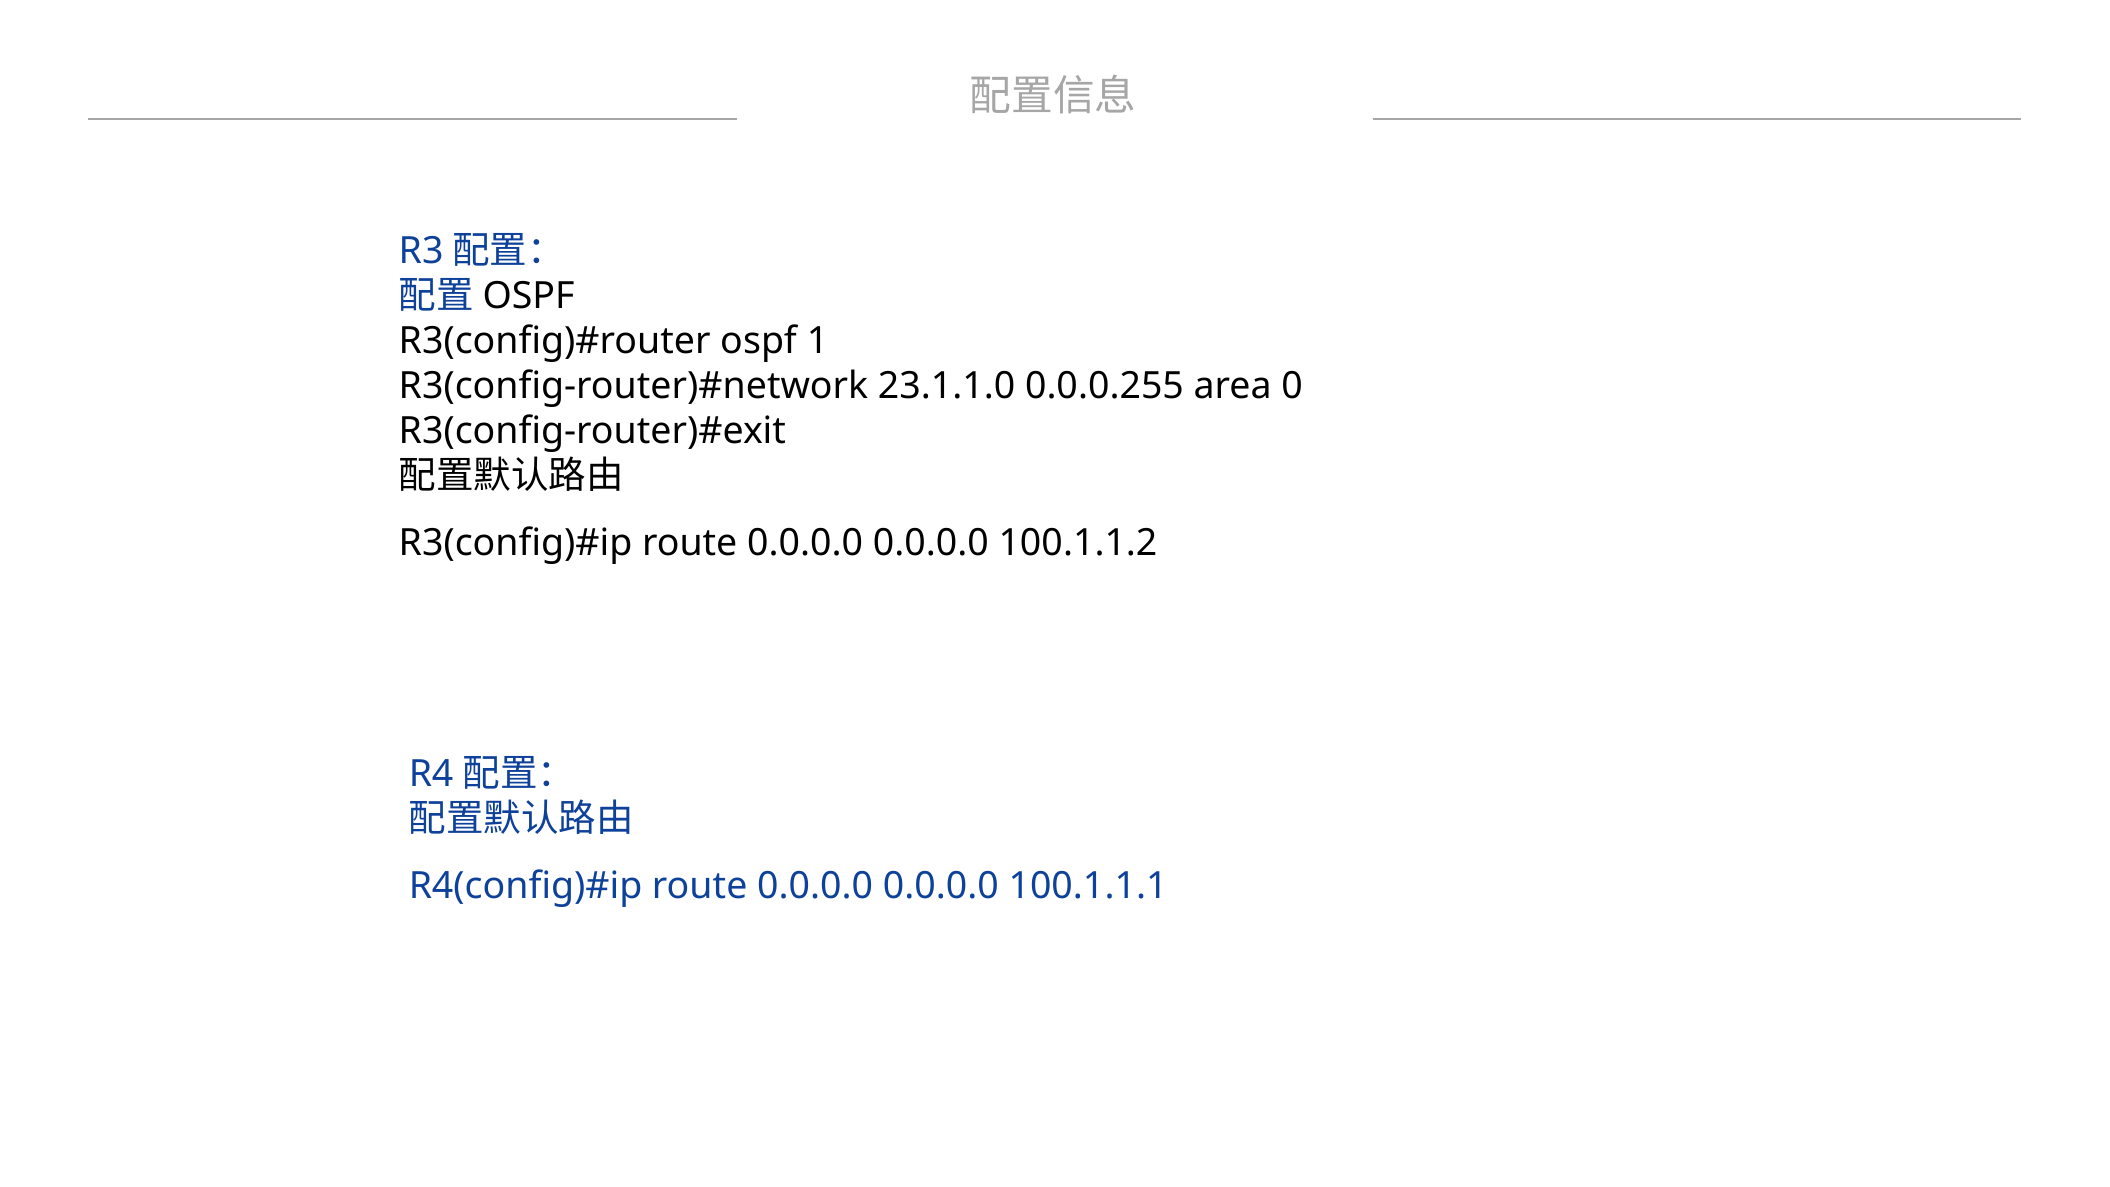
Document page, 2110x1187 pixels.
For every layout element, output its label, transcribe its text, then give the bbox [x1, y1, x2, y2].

text_box 配置信息 [729, 68, 1377, 119]
text_box R4配置： 配置默认路由 R4(config)#ip route 0.0.0.0 0.0.0.0 100.1.1.1 [393, 741, 1449, 914]
text_box R3配置： 配置OSPF R3(config)#router ospf 1 R3(config-router)#network 23.1.1.0 0.0.0.255 area 0 R3(config-router)#exit 配置默认路由 R3(config)#ip route 0.0.0.0 0.0.0.0 100.1.1.2 [384, 218, 1439, 571]
